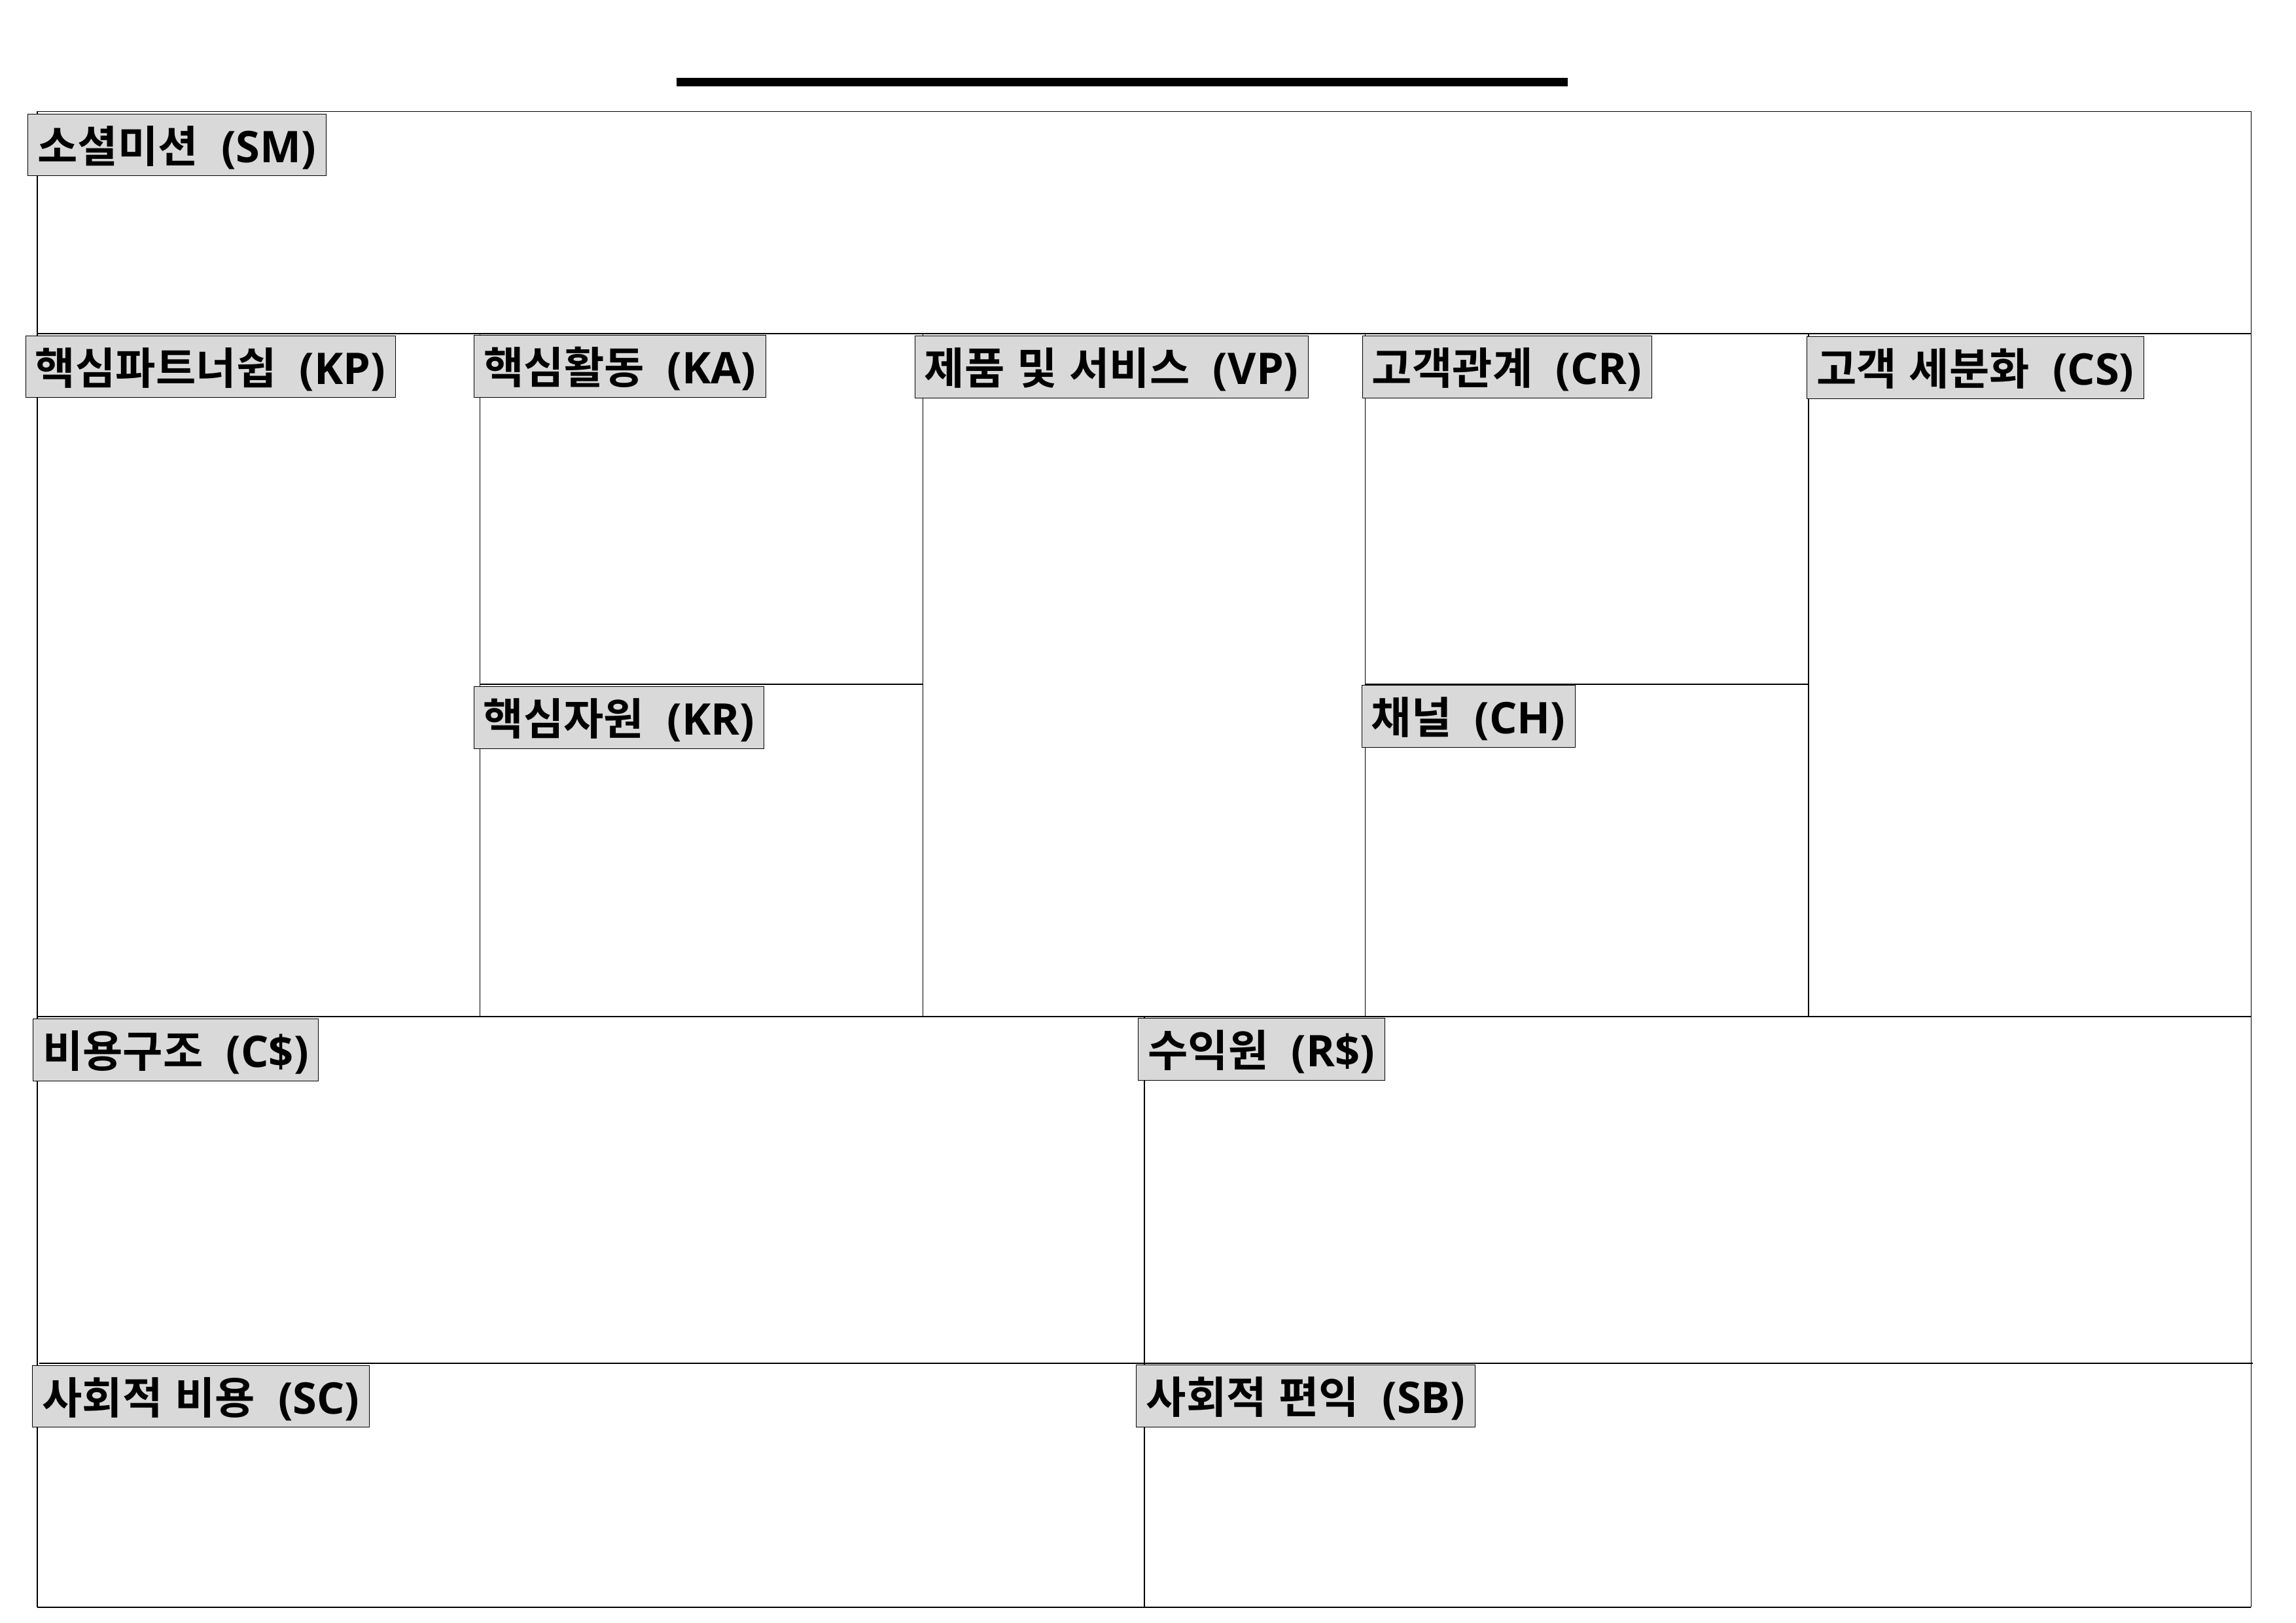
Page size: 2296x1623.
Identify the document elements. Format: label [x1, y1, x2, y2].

text_box [37, 111, 2253, 1608]
